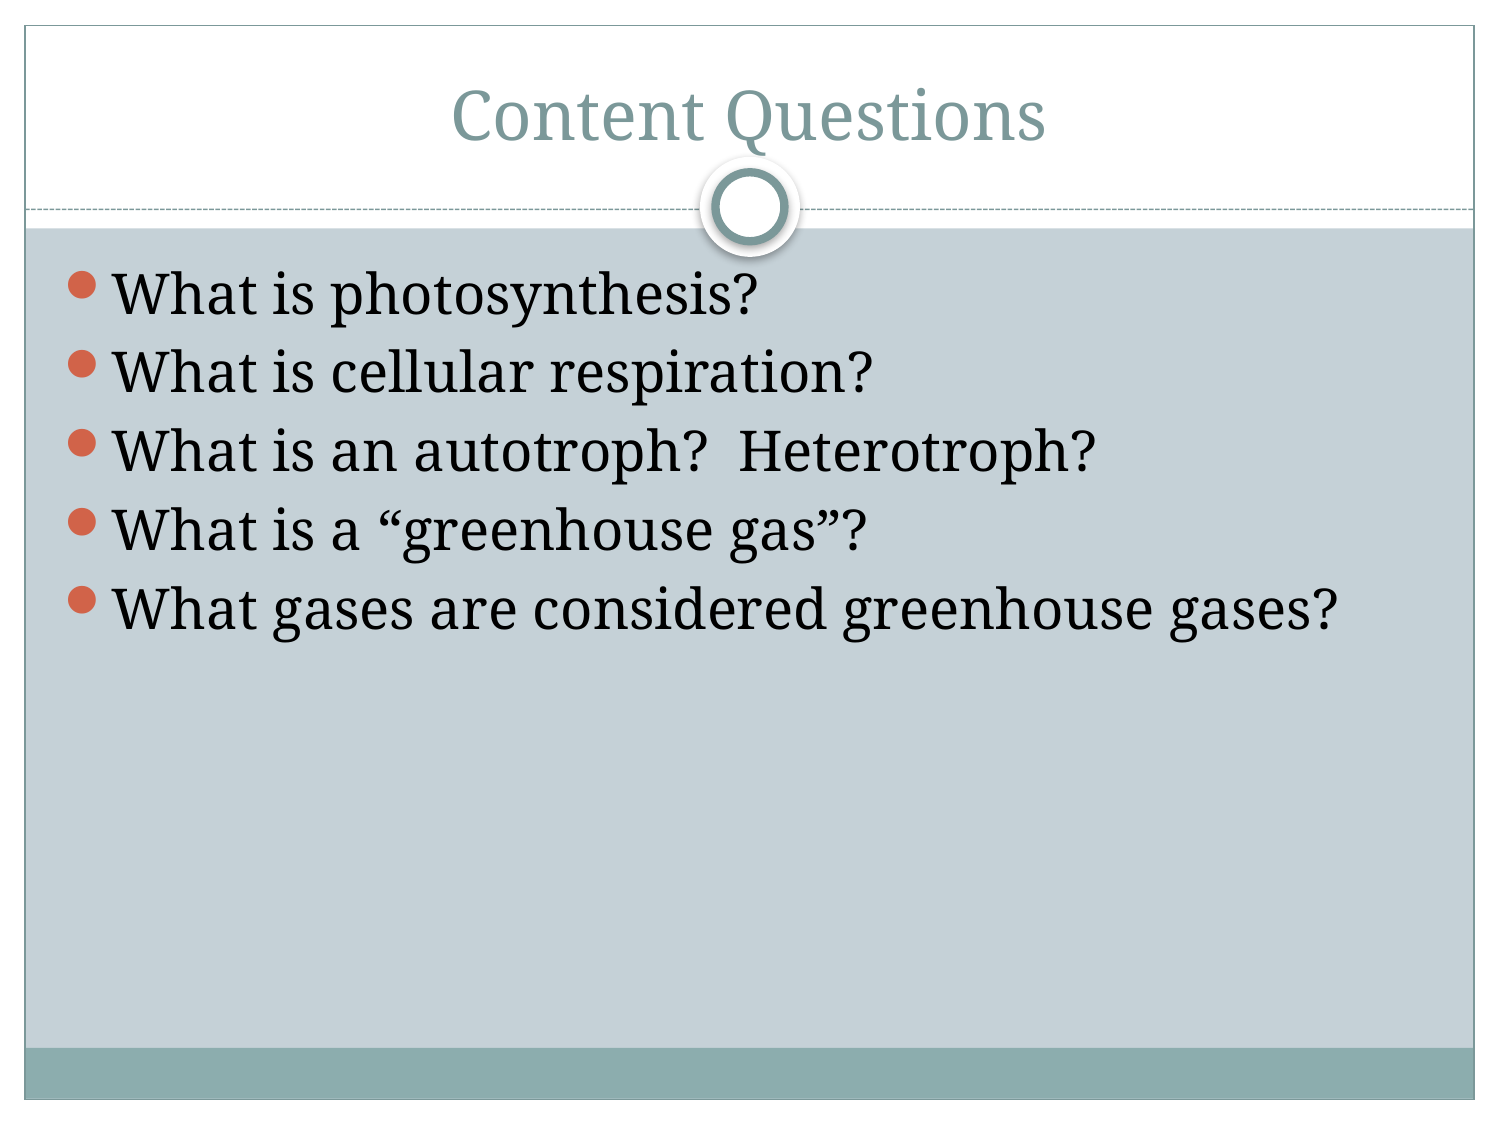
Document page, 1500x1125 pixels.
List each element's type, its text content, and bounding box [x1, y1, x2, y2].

title Content Questions [49, 37, 1450, 162]
list What is photosynthesis? What is cellular respiration? What is an autotroph? Heterotroph? What is a “greenhouse gas”? What gases are considered greenhouse gases? [49, 250, 1445, 1001]
